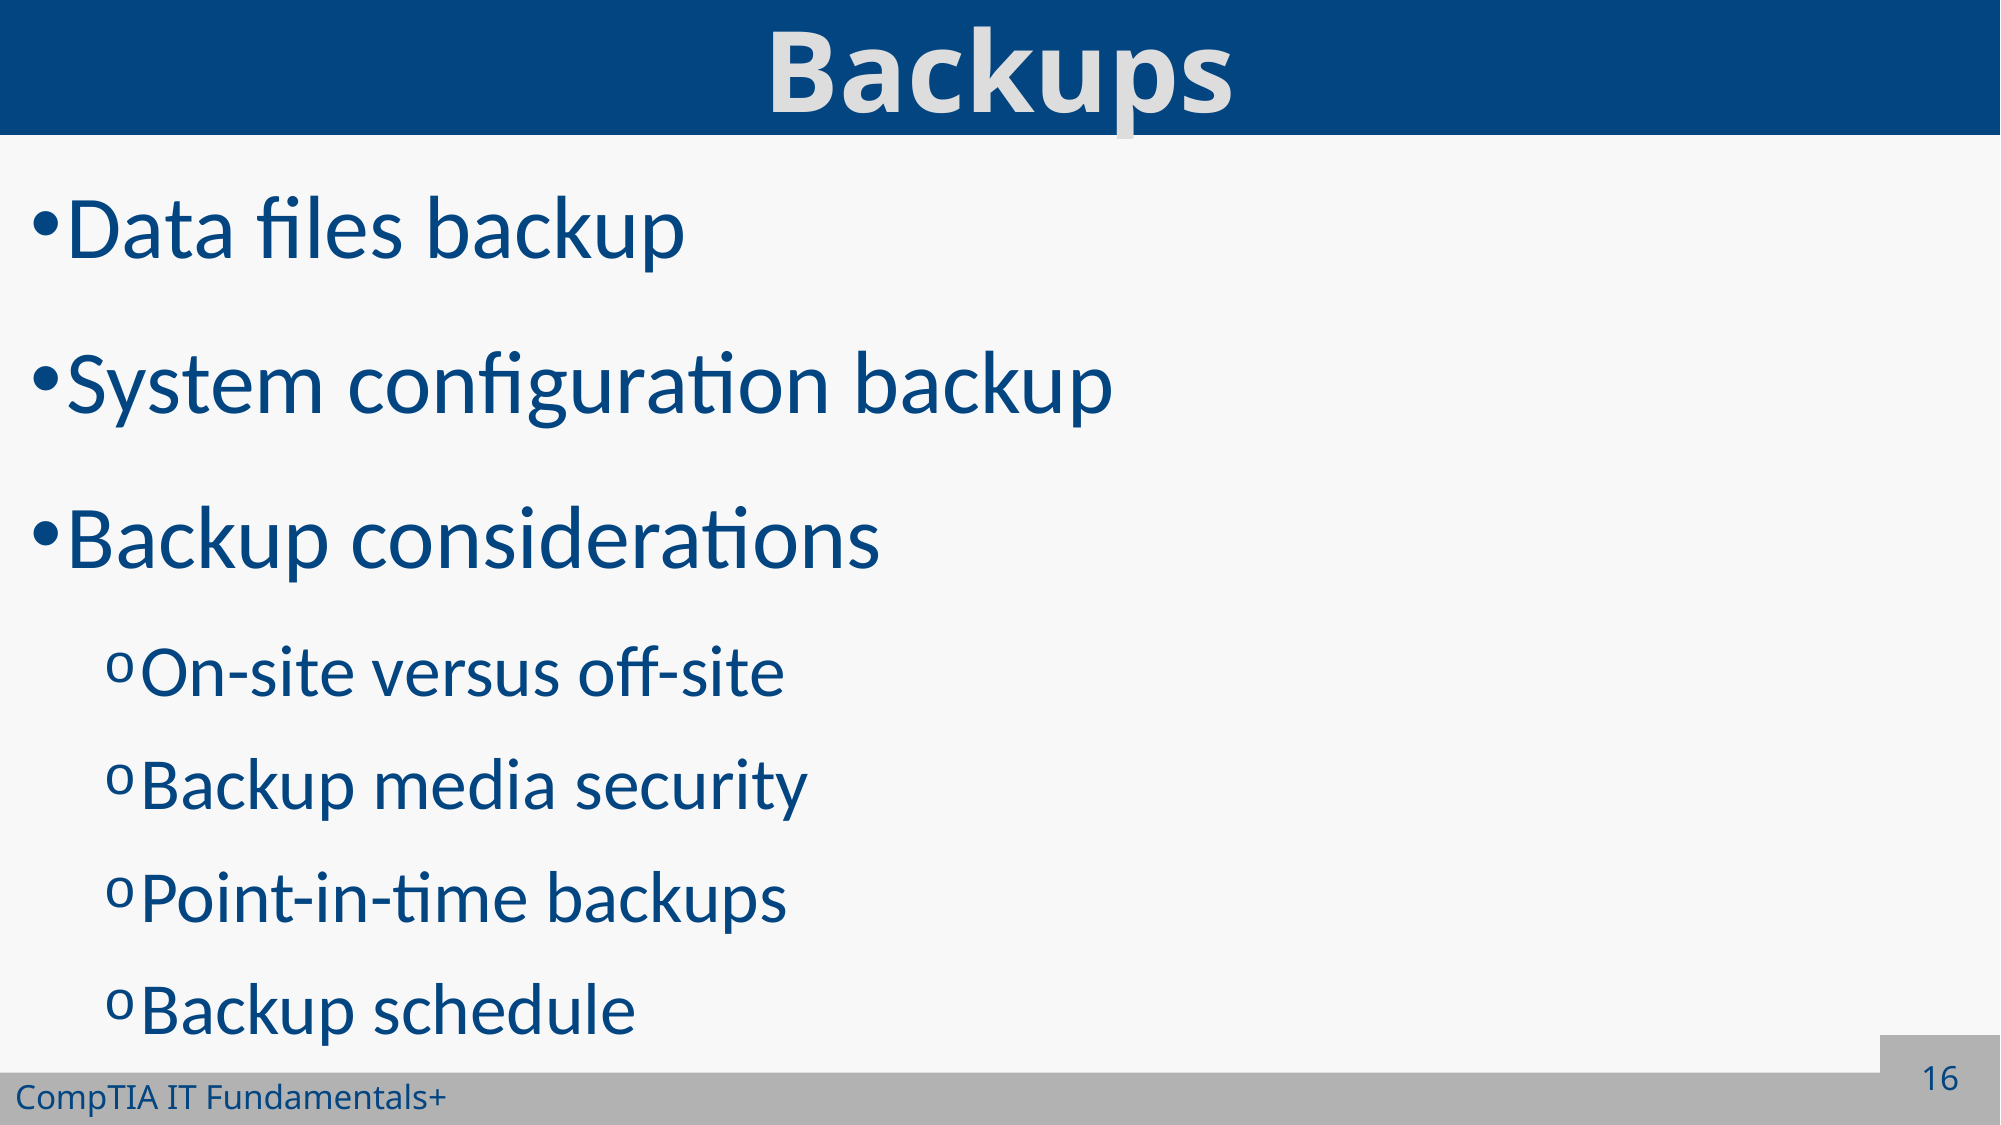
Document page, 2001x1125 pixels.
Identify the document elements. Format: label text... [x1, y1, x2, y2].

list Data files backup System configuration backup Backup considerations On-site versus off-site Backup media security Point-in-time backups Backup schedule [15, 149, 1980, 1065]
footer CompTIA IT Fundamentals+ [0, 1072, 1880, 1125]
title Backups [0, 0, 2000, 135]
slide_number 16 [1880, 1035, 2000, 1125]
